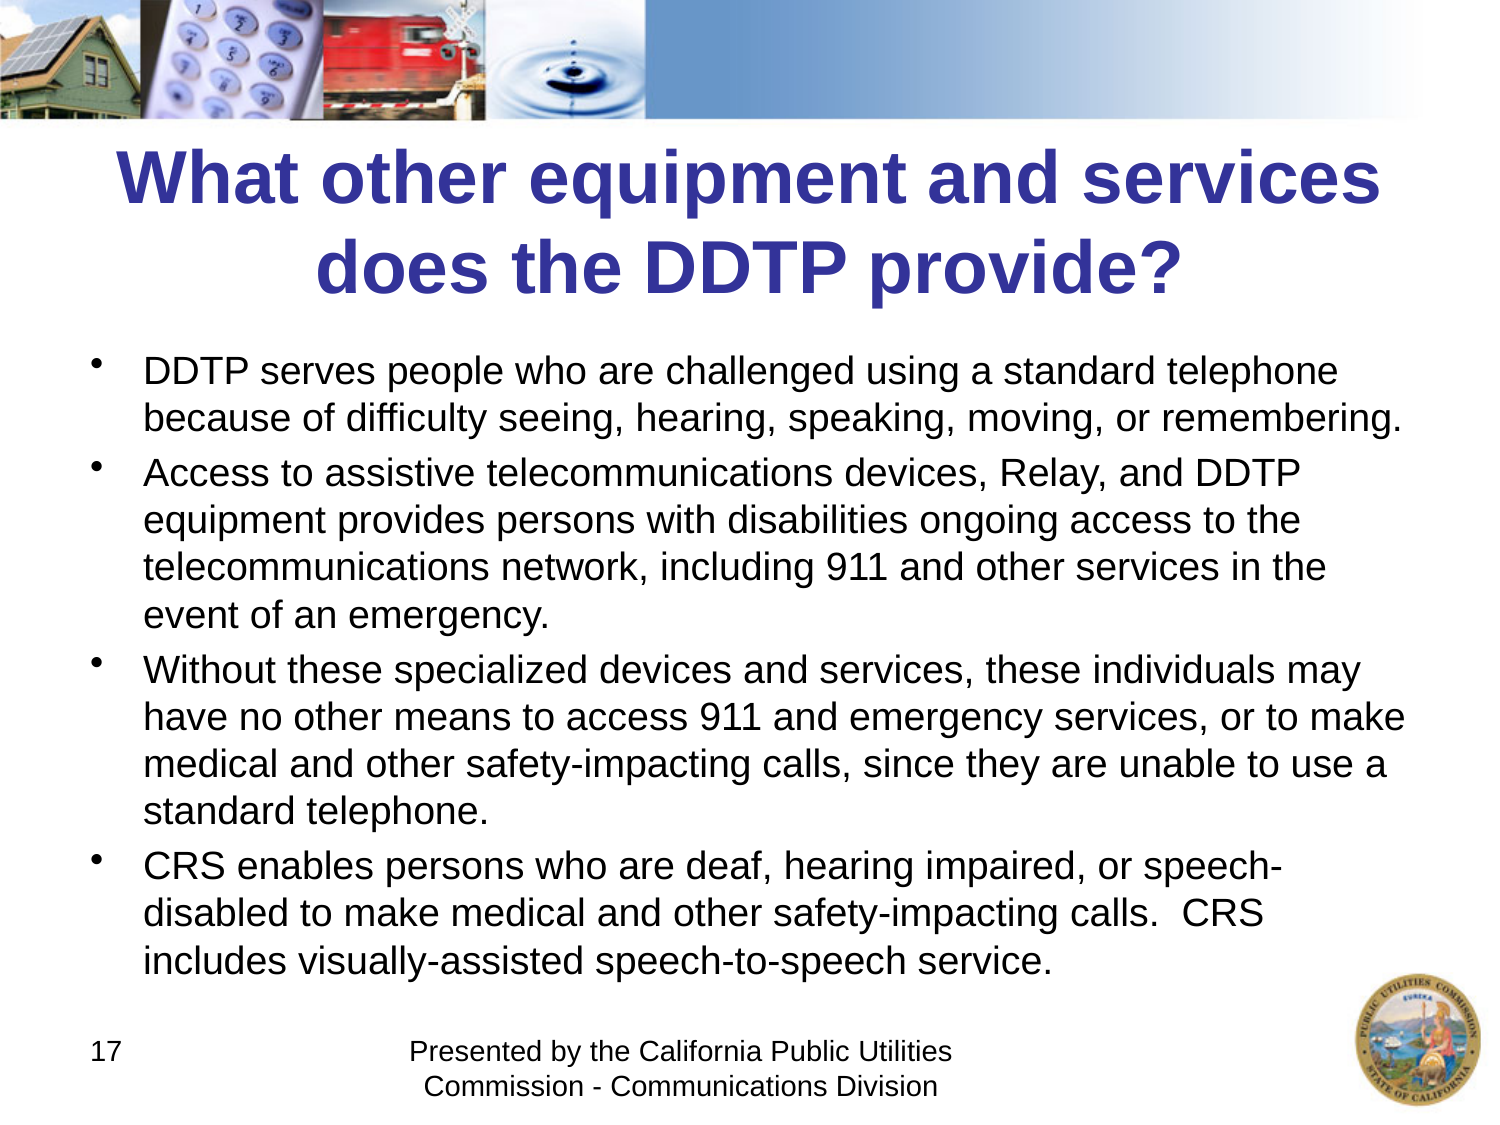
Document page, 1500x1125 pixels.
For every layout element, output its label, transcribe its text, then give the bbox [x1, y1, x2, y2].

title What other equipment and services does the DDTP provide? [75, 137, 1425, 300]
picture [0, 0, 1500, 1125]
list DDTP serves people who are challenged using a standard telephone because of difficulty seeing, hearing, speaking, moving, or remembering. Access to assistive telecommunications devices, Relay, and DDTP equipment provides persons with disabilities ongoing access to the telecommunications network, including 911 and other services in the event of an emergency. Without these specialized devices and services, these individuals may have no other means to access 911 and emergency services, or to make medical and other safety-impacting calls, since they are unable to use a standard telephone. CRS enables persons who are deaf, hearing impaired, or speech-disabled to make medical and other safety-impacting calls. CRS includes visually-assisted speech-to-speech service. [75, 337, 1425, 1005]
slide_number 17 [75, 1024, 350, 1103]
footer Presented by the California Public Utilities Commission - Communications Division [362, 1024, 1000, 1103]
